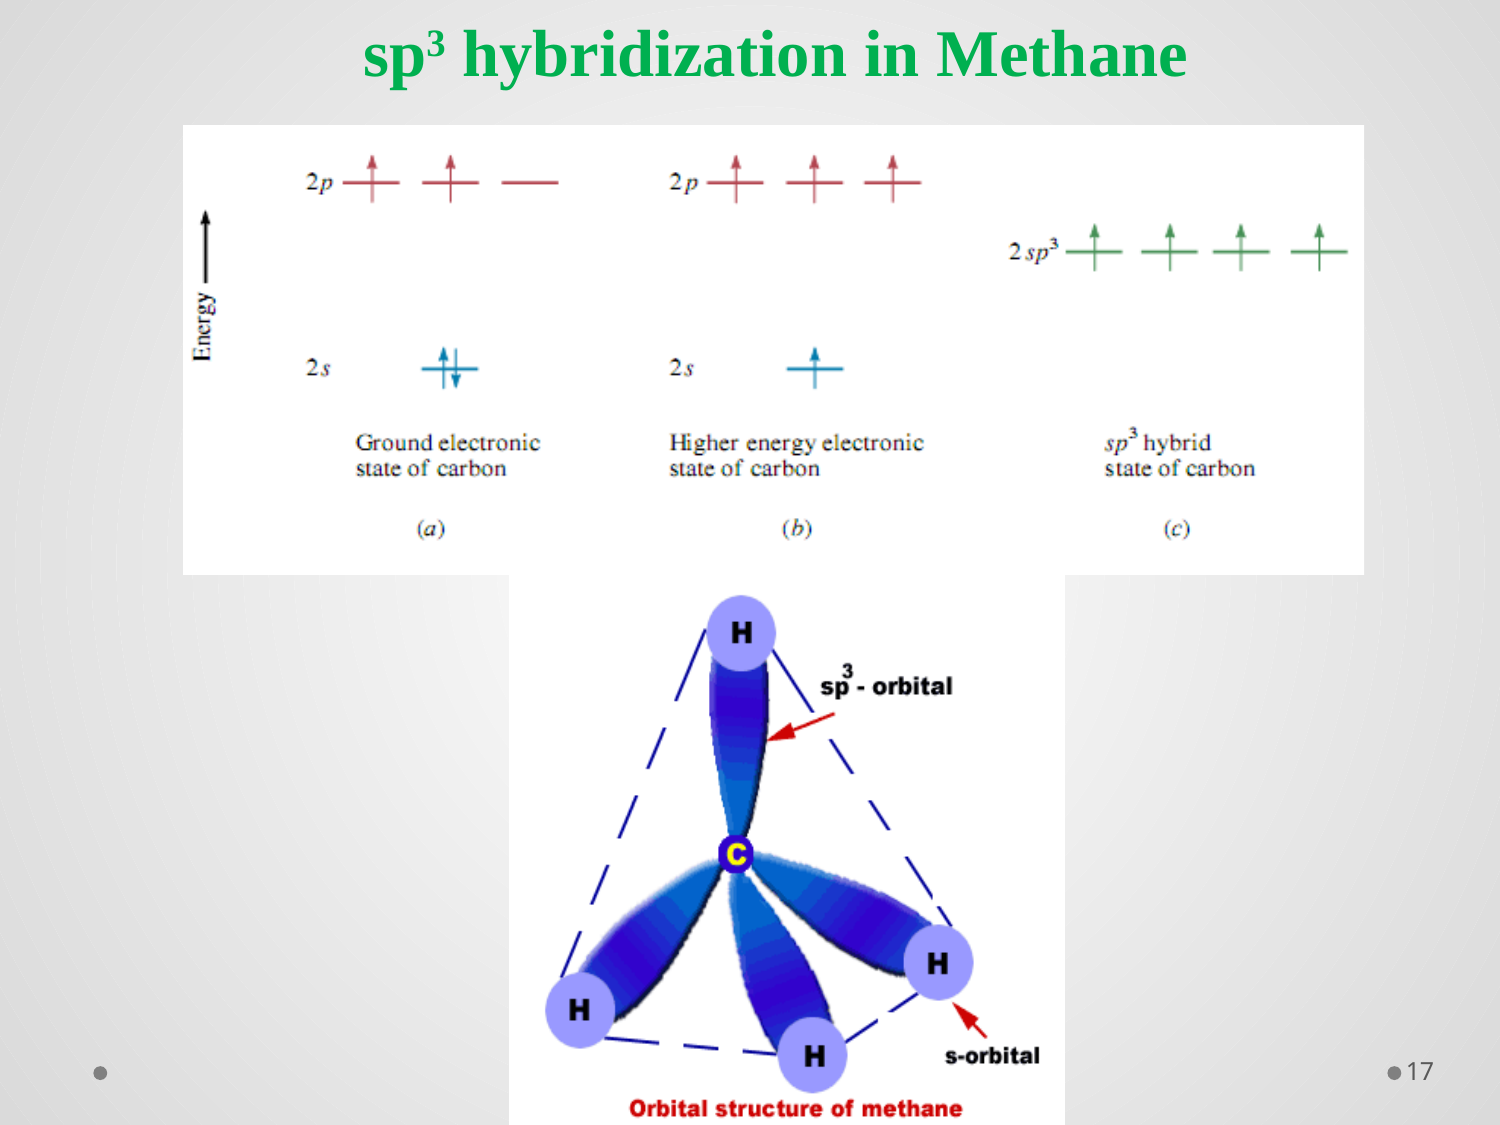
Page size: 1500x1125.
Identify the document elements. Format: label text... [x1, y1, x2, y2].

picture [182, 125, 1365, 1125]
text_box sp3 hybridization in Methane [101, 2, 1452, 166]
slide_number 17 [1401, 1042, 1494, 1103]
